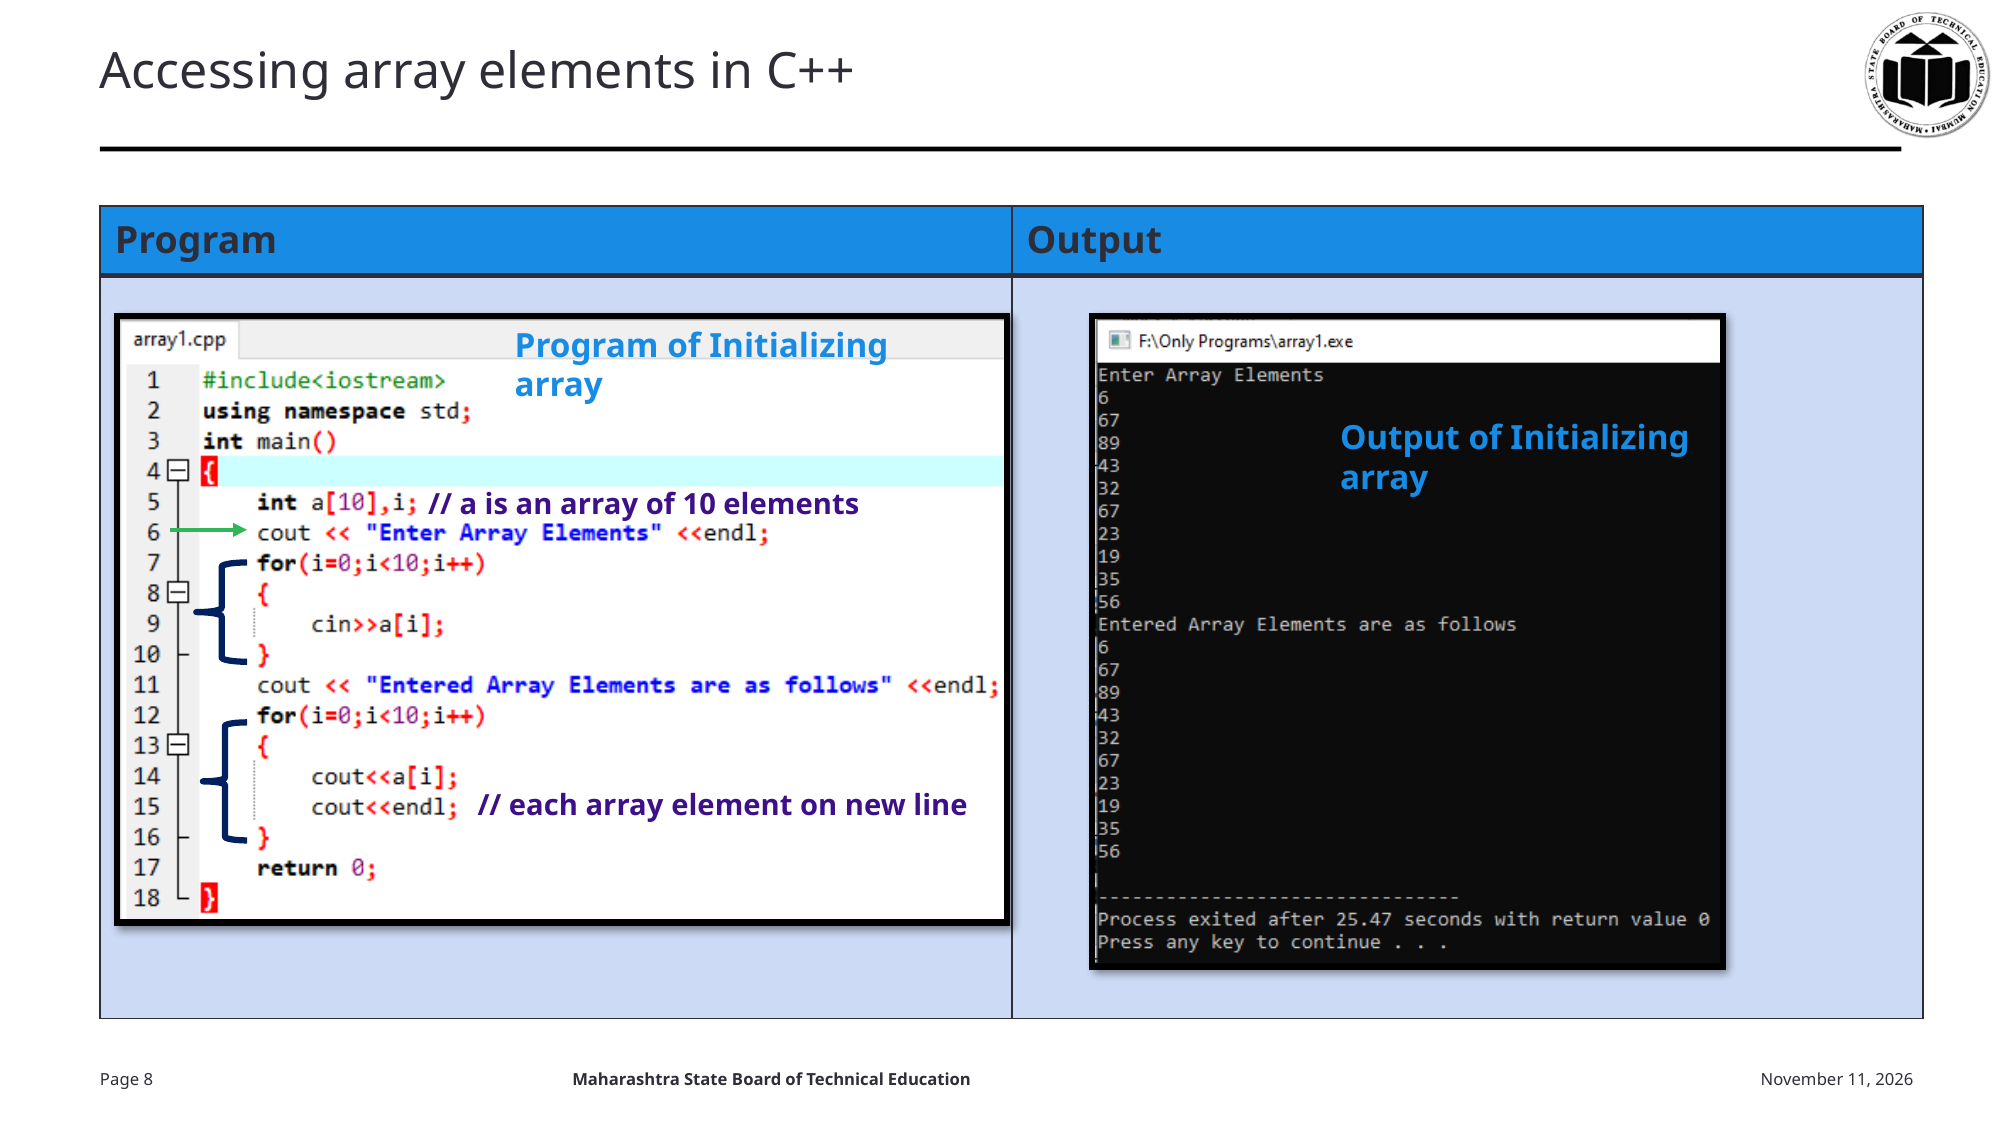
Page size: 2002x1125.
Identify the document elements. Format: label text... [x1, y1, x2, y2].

table_header Output [1013, 207, 1922, 273]
table_header Program [101, 207, 1011, 273]
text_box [477, 318, 1755, 964]
picture [1852, 0, 2001, 149]
picture [119, 318, 477, 920]
table_cell [101, 278, 1011, 1018]
table_cell [1013, 278, 1922, 1018]
title Accessing array elements in C++ [99, 48, 1901, 145]
